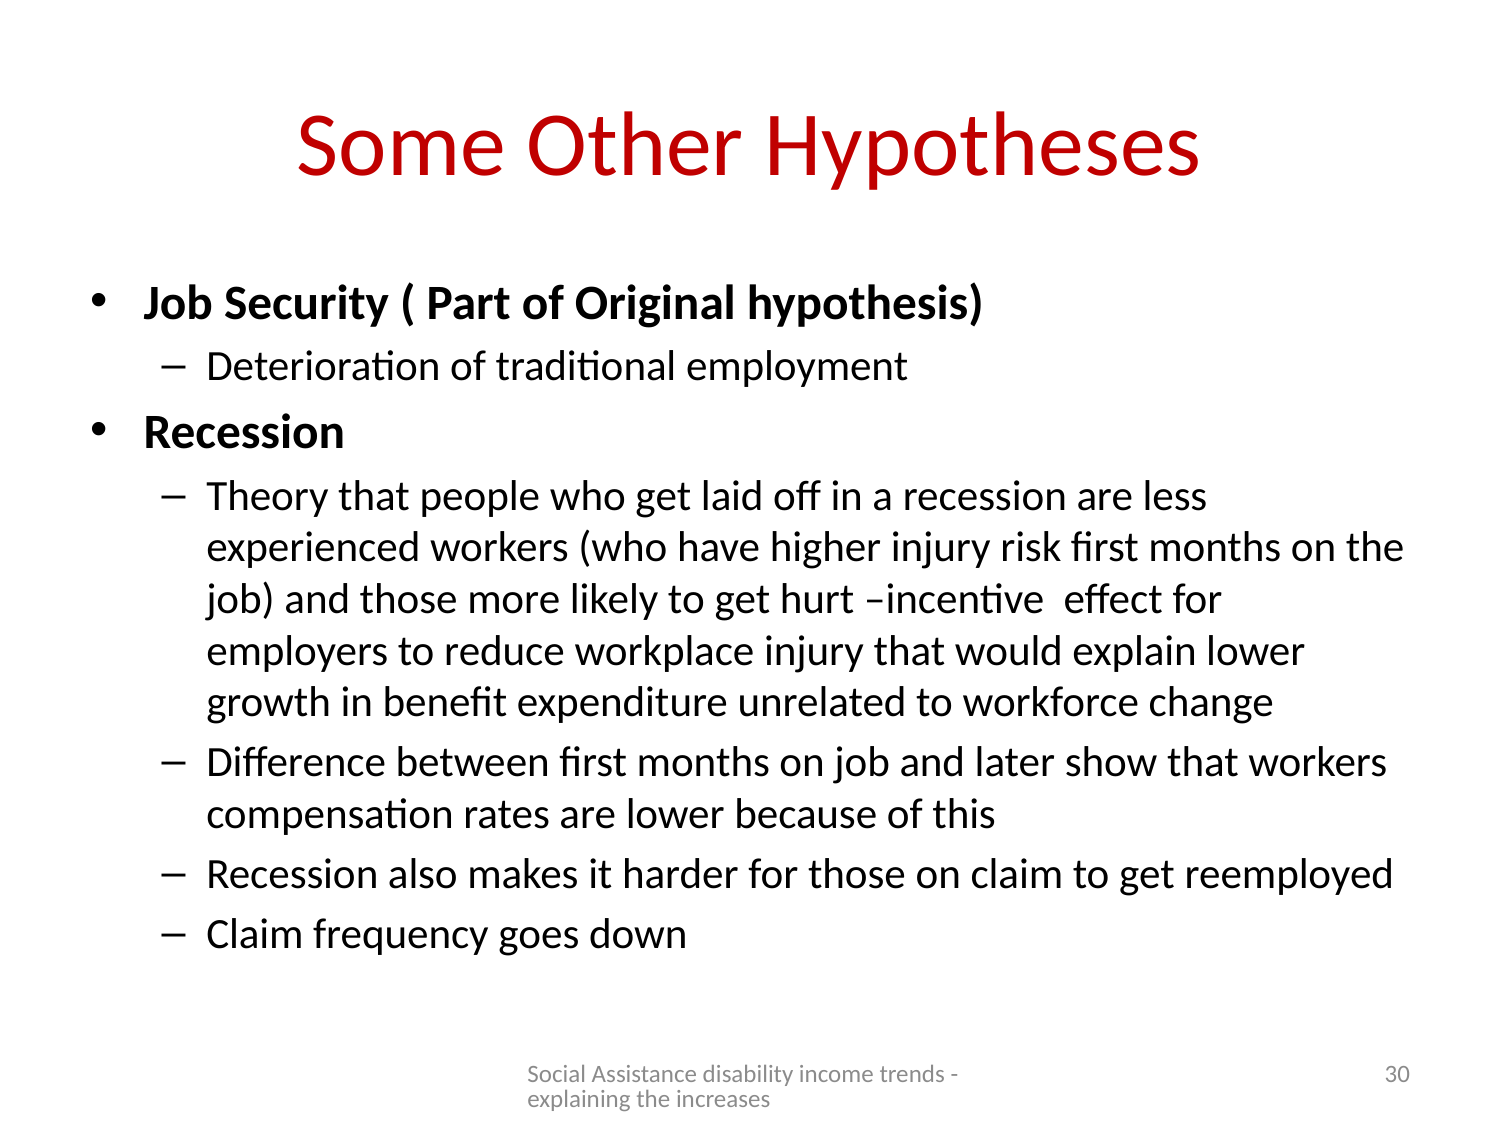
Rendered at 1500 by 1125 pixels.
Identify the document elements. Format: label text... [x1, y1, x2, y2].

slide_number 30 [1074, 1042, 1425, 1103]
footer Social Assistance disability income trends - explaining the increases [512, 1042, 988, 1103]
list Job Security ( Part of Original hypothesis) Deterioration of traditional employment Recession Theory that people who get laid off in a recession are less experienced workers (who have higher injury risk first months on the job) and those more likely to get hurt –incentive effect for employers to reduce workplace injury that would explain lower growth in benefit expenditure unrelated to workforce change Difference between first months on job and later show that workers compensation rates are lower because of this Recession also makes it harder for those on claim to get reemployed Claim frequency goes down [75, 262, 1425, 1005]
title Some Other Hypotheses [75, 45, 1425, 233]
